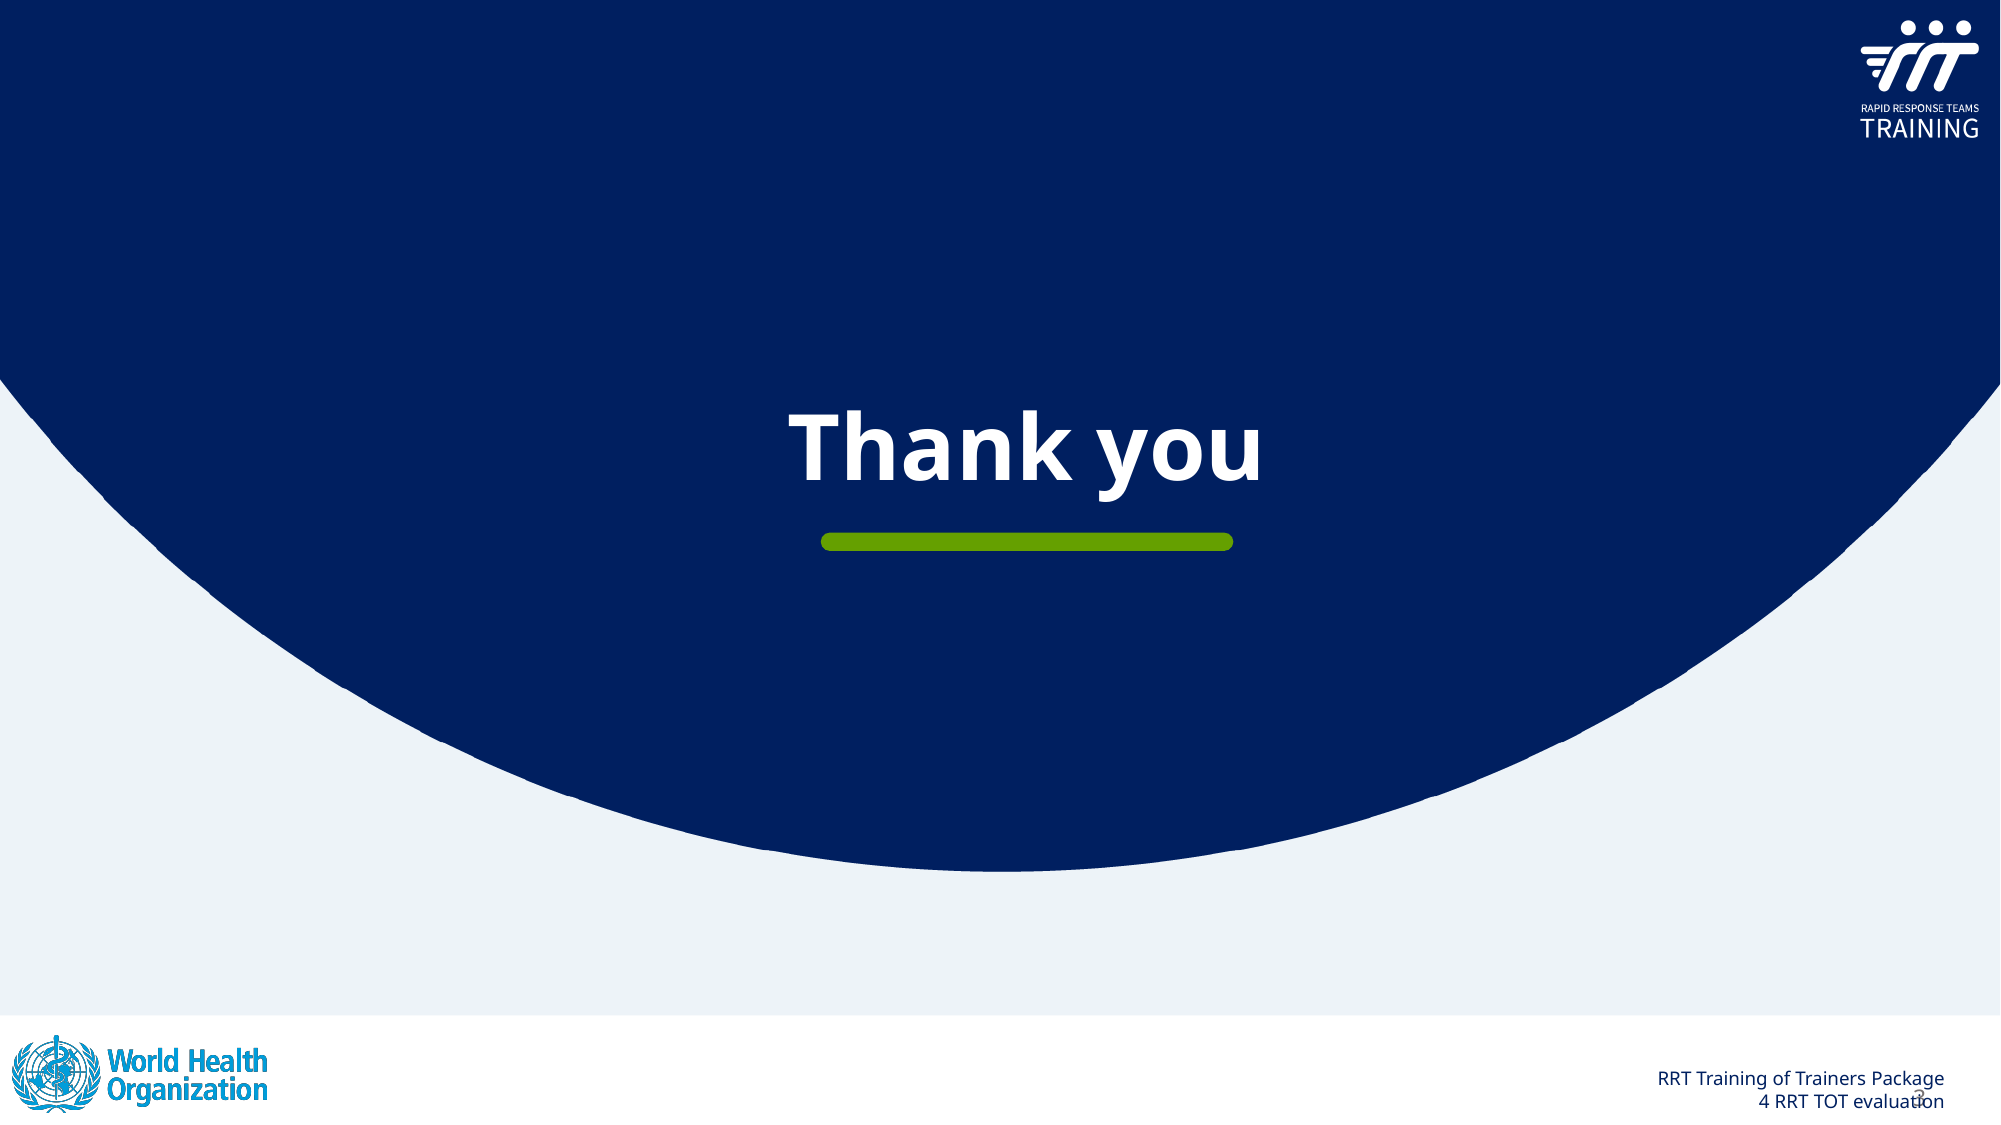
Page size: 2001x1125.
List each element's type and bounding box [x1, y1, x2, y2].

picture [40, 1062, 47, 1070]
picture [34, 1054, 43, 1078]
picture [59, 1035, 267, 1113]
picture [30, 1083, 37, 1091]
picture [46, 1056, 54, 1062]
picture [12, 1083, 48, 1113]
picture [71, 1053, 90, 1091]
picture [24, 1054, 36, 1087]
picture [12, 1035, 54, 1068]
picture [0, 0, 2001, 904]
picture [22, 1062, 26, 1077]
picture [36, 1088, 78, 1105]
picture [50, 1108, 62, 1113]
